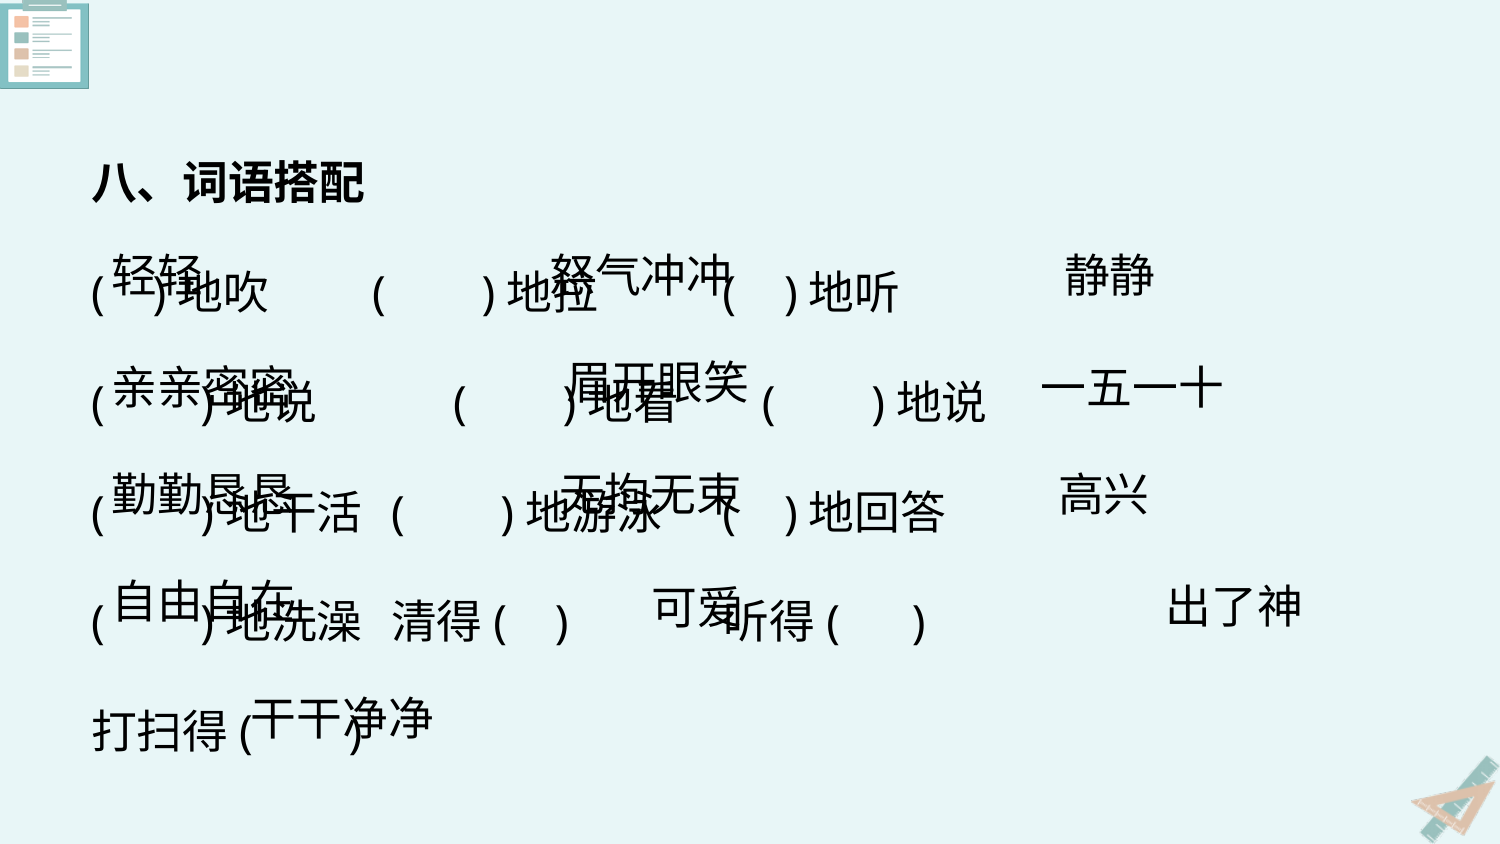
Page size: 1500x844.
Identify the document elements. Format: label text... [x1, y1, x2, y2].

picture [0, 0, 89, 89]
text_box 干干净净 [235, 682, 449, 753]
text_box 可爱 [636, 570, 758, 641]
text_box 高兴 [1043, 458, 1165, 528]
text_box 轻轻 [96, 239, 219, 310]
text_box 亲亲密密 [97, 351, 310, 421]
text_box 自由自在 [97, 565, 310, 636]
text_box 静静 [1049, 239, 1171, 310]
text_box 八、词语搭配 ( )地吹 ( )地拉 ( )地听 ( )地说 ( )地看 ( )地说 ( )地干活 ( )地游泳 ( )地回答 ( )地洗澡 清得( ) 听得( ) 打扫得( ) [76, 91, 1450, 766]
text_box 眉开眼笑 [551, 346, 764, 417]
text_box 无拘无束 [544, 458, 758, 529]
text_box 出了神 [1150, 570, 1318, 640]
text_box 一五一十 [1026, 351, 1239, 421]
picture [1411, 755, 1500, 844]
text_box 怒气冲冲 [534, 239, 748, 310]
text_box 勤勤恳恳 [97, 458, 310, 529]
